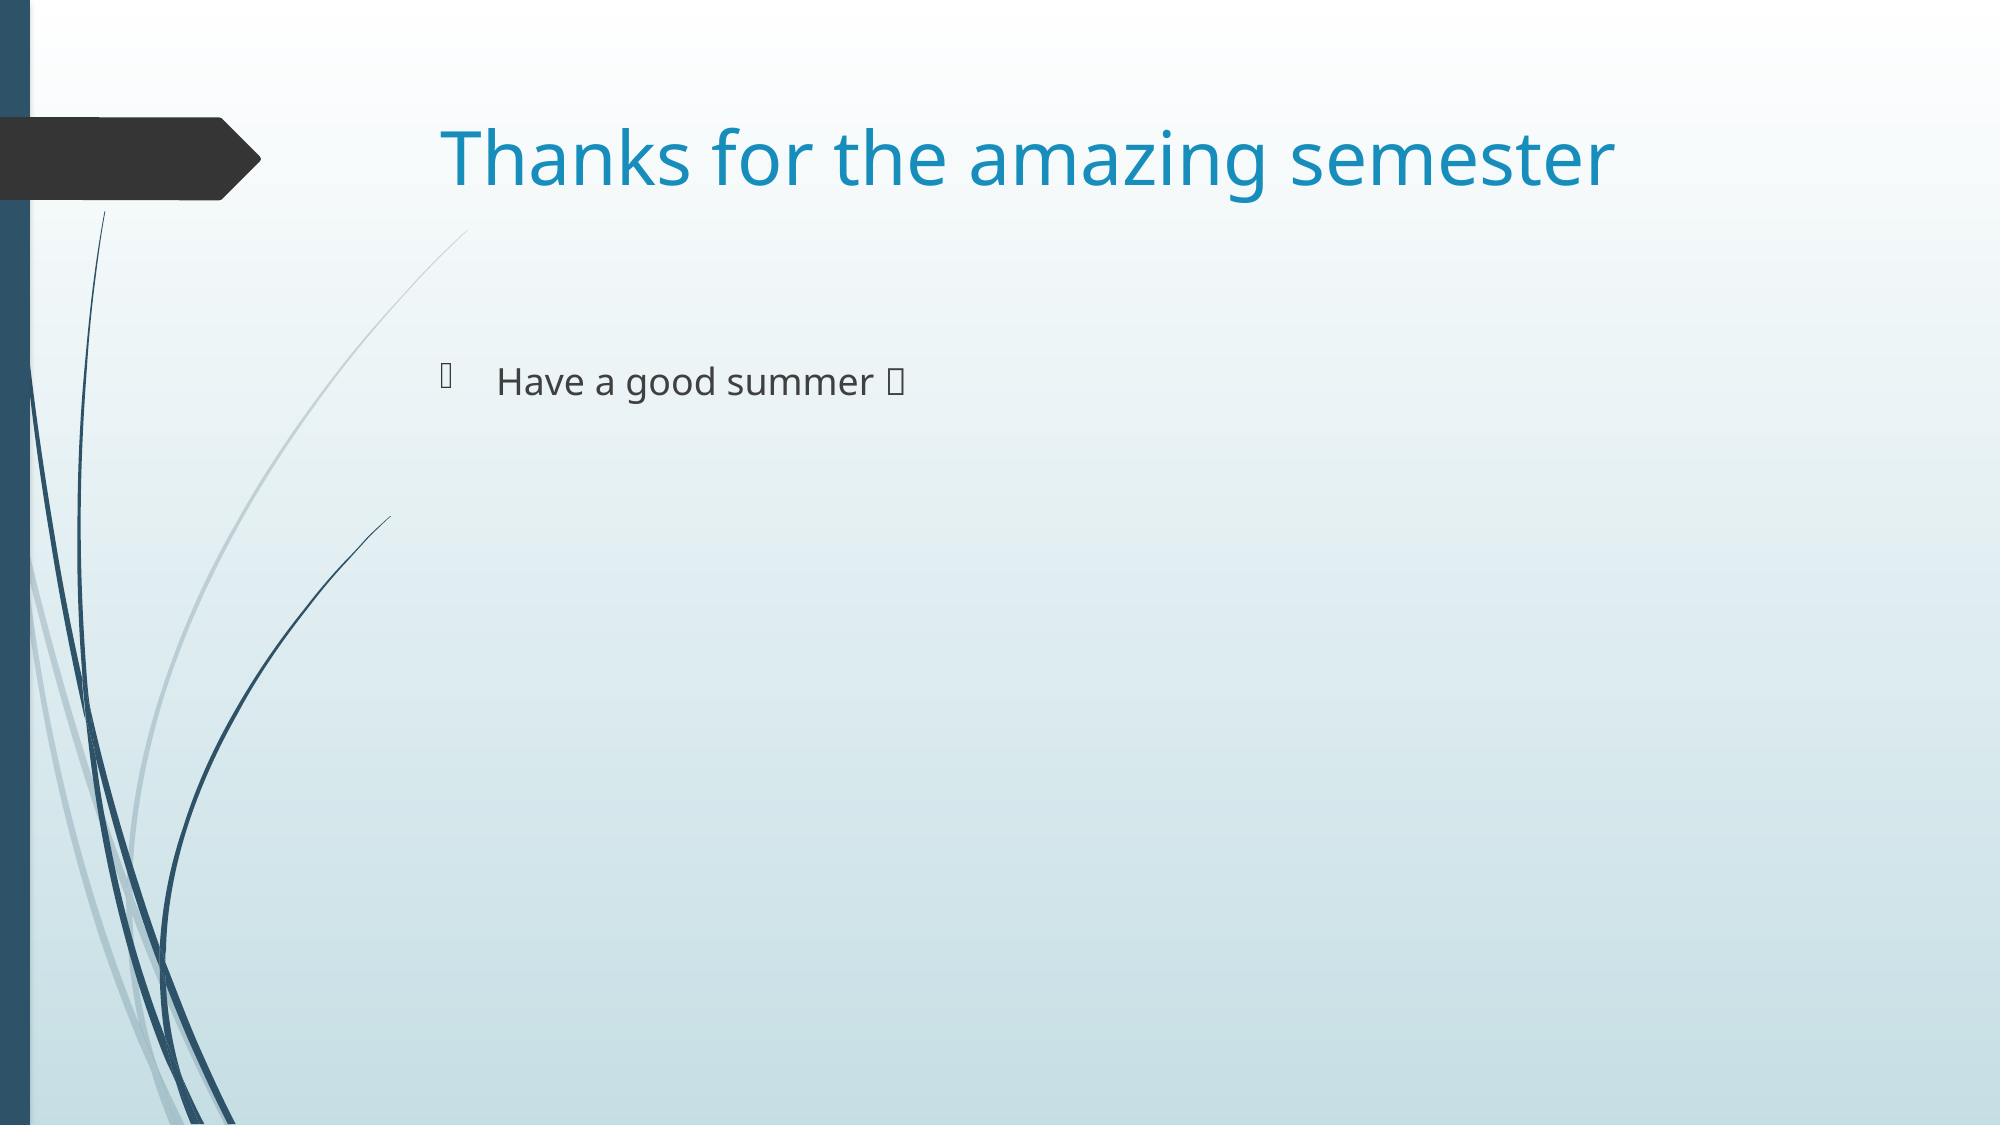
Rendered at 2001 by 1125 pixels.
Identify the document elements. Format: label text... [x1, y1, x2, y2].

list Have a good summer  [424, 350, 1888, 970]
title Thanks for the amazing semester [425, 102, 1888, 313]
